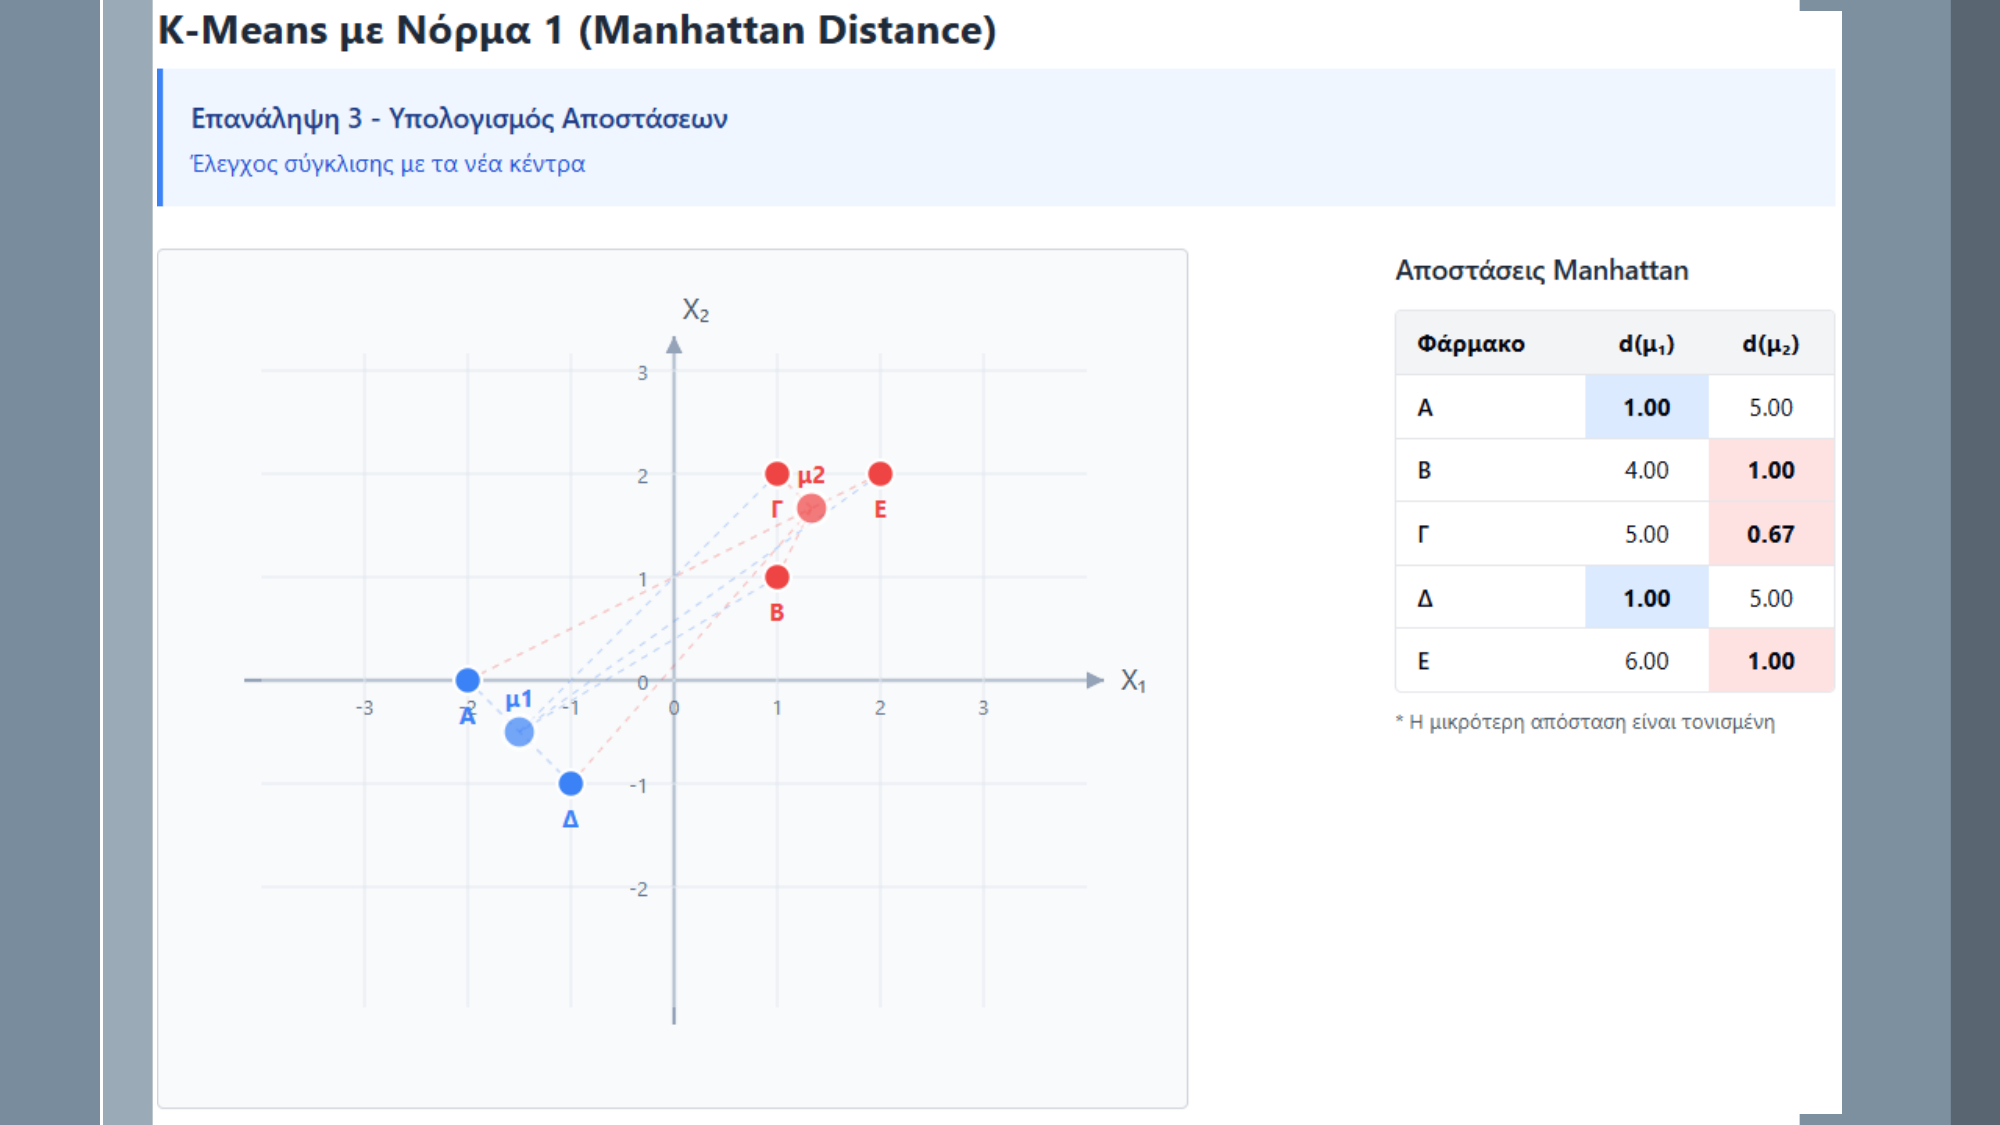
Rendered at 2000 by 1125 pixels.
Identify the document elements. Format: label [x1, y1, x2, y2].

picture [157, 11, 1842, 1114]
